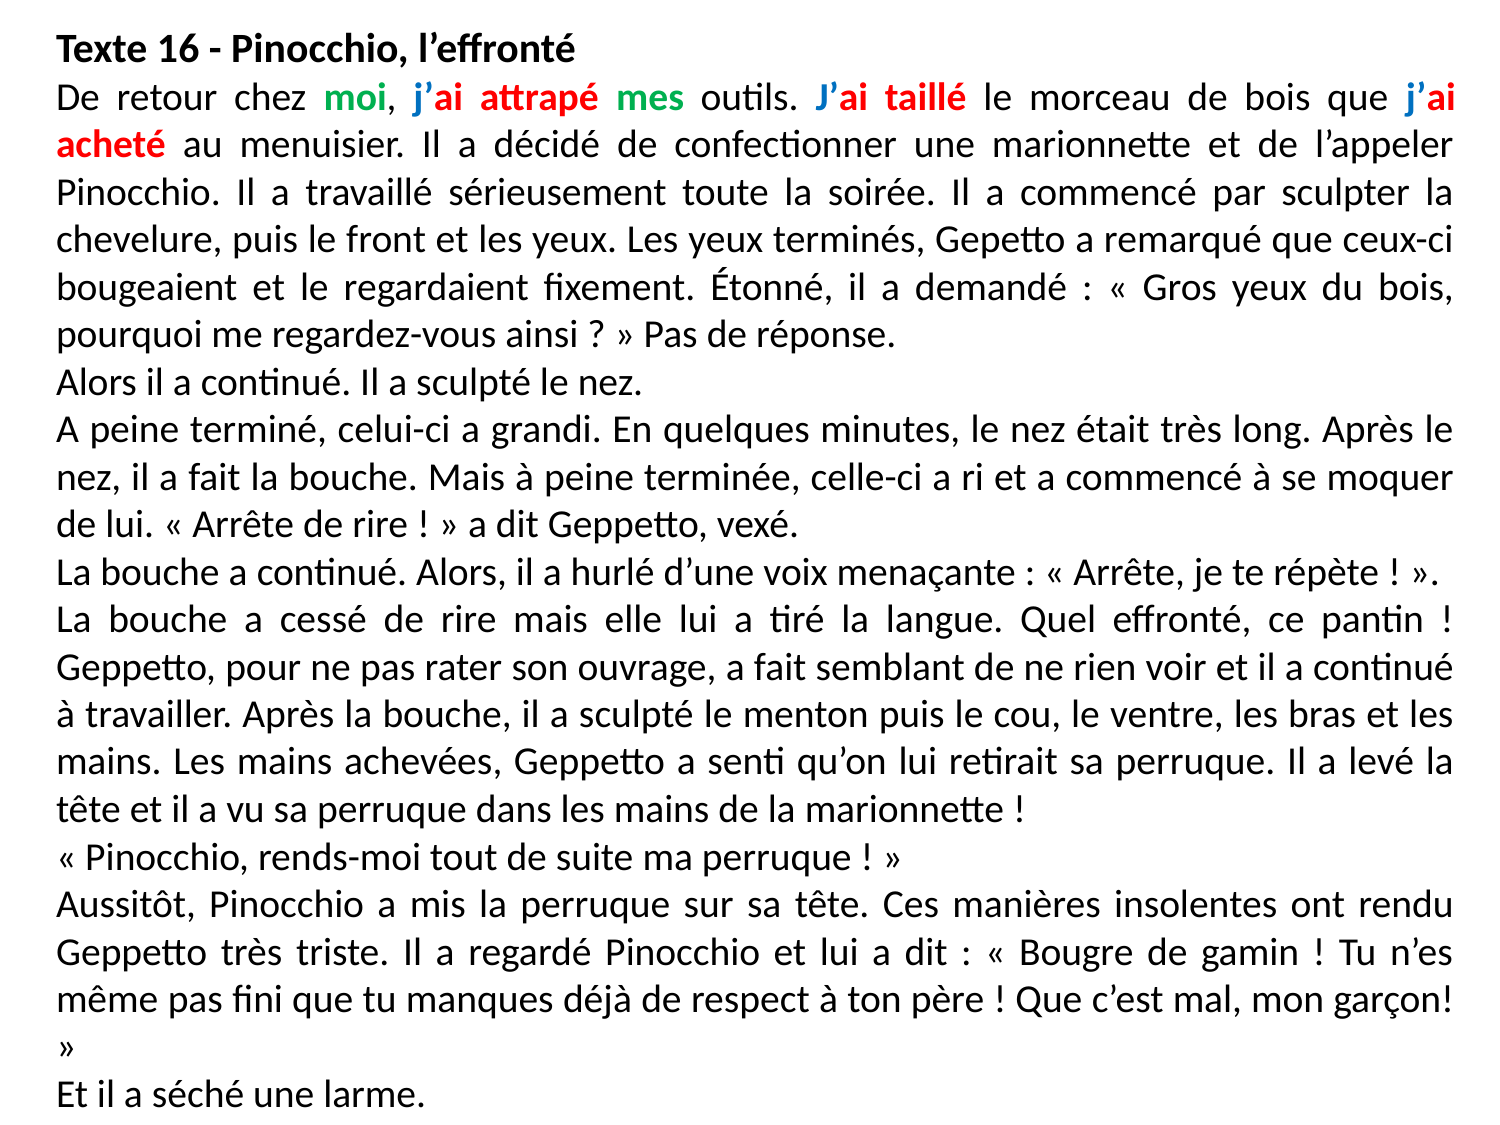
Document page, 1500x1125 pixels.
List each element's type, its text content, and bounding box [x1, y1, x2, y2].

text_box Texte 16 - Pinocchio, l’effronté De retour chez moi, j’ai attrapé mes outils. J’ai taillé le morceau de bois que j’ai acheté au menuisier. Il a décidé de confectionner une marionnette et de l’appeler Pinocchio. Il a travaillé sérieusement toute la soirée. Il a commencé par sculpter la chevelure, puis le front et les yeux. Les yeux terminés, Gepetto a remarqué que ceux-ci bougeaient et le regardaient fixement. Étonné, il a demandé : « Gros yeux du bois, pourquoi me regardez-vous ainsi ? » Pas de réponse. Alors il a continué. Il a sculpté le nez. A peine terminé, celui-ci a grandi. En quelques minutes, le nez était très long. Après le nez, il a fait la bouche. Mais à peine terminée, celle-ci a ri et a commencé à se moquer de lui. « Arrête de rire ! » a dit Geppetto, vexé. La bouche a continué. Alors, il a hurlé d’une voix menaçante : « Arrête, je te répète ! ». La bouche a cessé de rire mais elle lui a tiré la langue. Quel effronté, ce pantin ! Geppetto, pour ne pas rater son ouvrage, a fait semblant de ne rien voir et il a continué à travailler. Après la bouche, il a sculpté le menton puis le cou, le ventre, les bras et les mains. Les mains achevées, Geppetto a senti qu’on lui retirait sa perruque. Il a levé la tête et il a vu sa perruque dans les mains de la marionnette ! « Pinocchio, rends-moi tout de suite ma perruque ! » Aussitôt, Pinocchio a mis la perruque sur sa tête. Ces manières insolentes ont rendu Geppetto très triste. Il a regardé Pinocchio et lui a dit : « Bougre de gamin ! Tu n’es même pas fini que tu manques déjà de respect à ton père ! Que c’est mal, mon garçon! » Et il a séché une larme. [41, 13, 1471, 1123]
